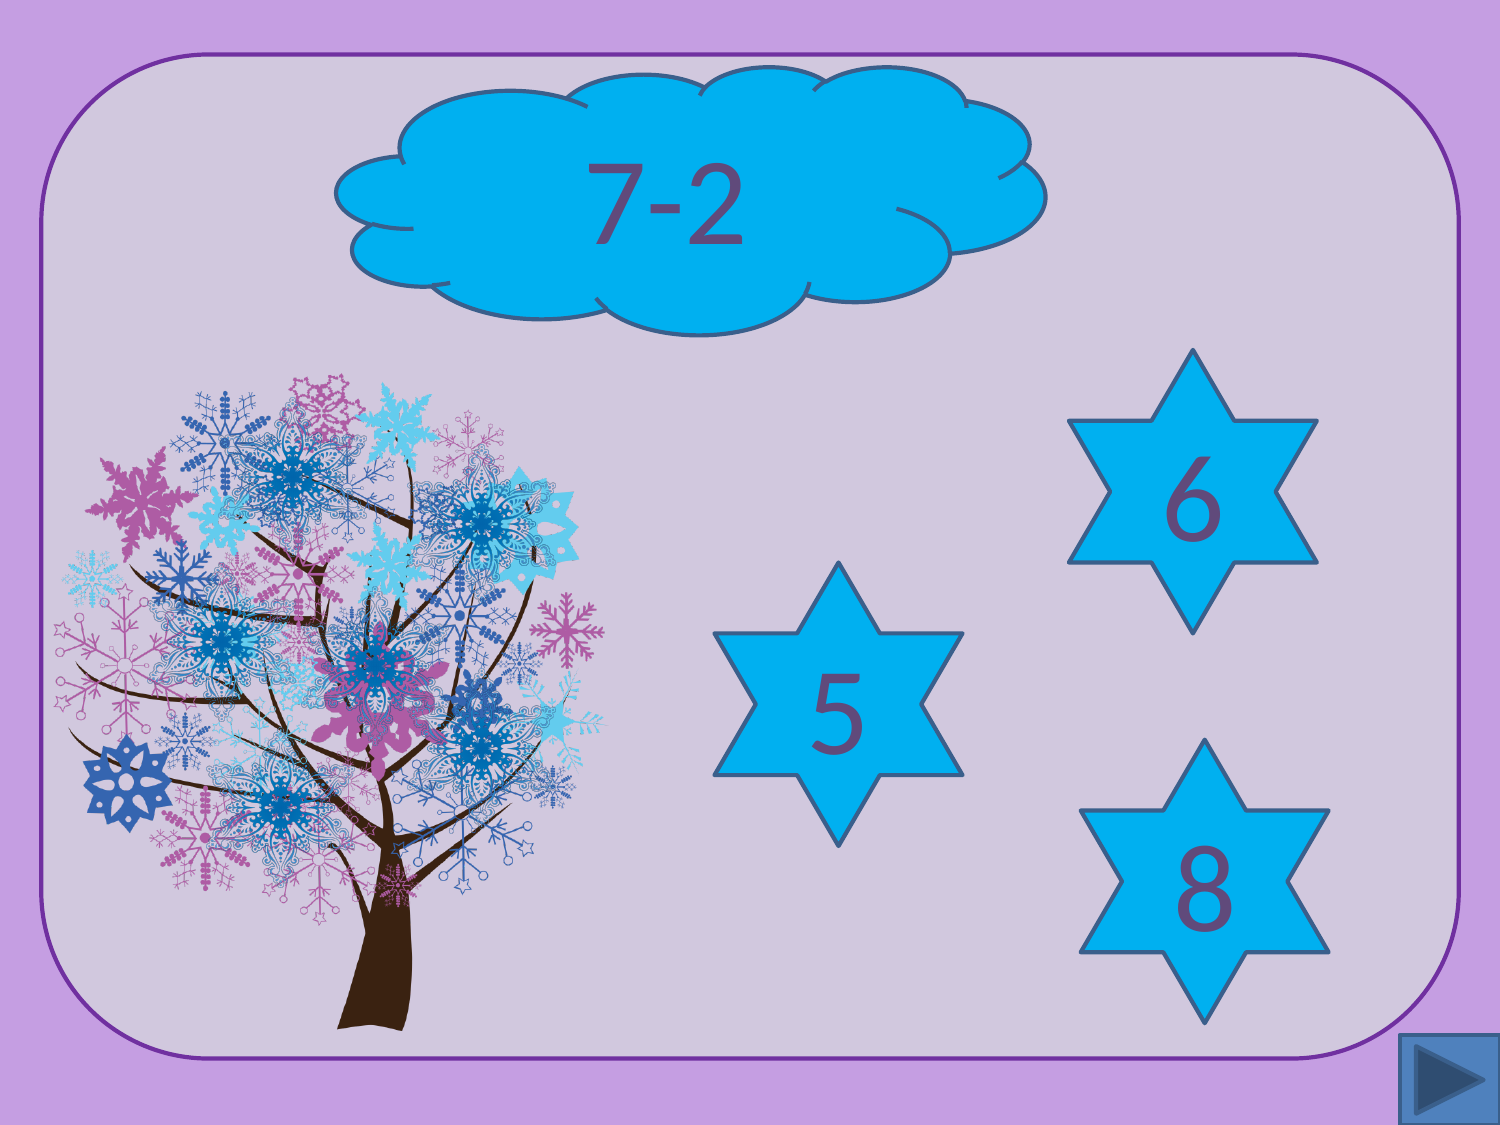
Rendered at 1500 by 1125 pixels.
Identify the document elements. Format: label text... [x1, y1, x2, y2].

text_box [1398, 1033, 1500, 1125]
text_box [147, 396, 556, 888]
text_box [39, 52, 1461, 1061]
text_box 7-2 [333, 65, 1048, 338]
text_box 8 [1078, 737, 1331, 1026]
picture [52, 373, 609, 1031]
text_box 6 [1067, 347, 1319, 636]
text_box 5 [712, 560, 965, 849]
